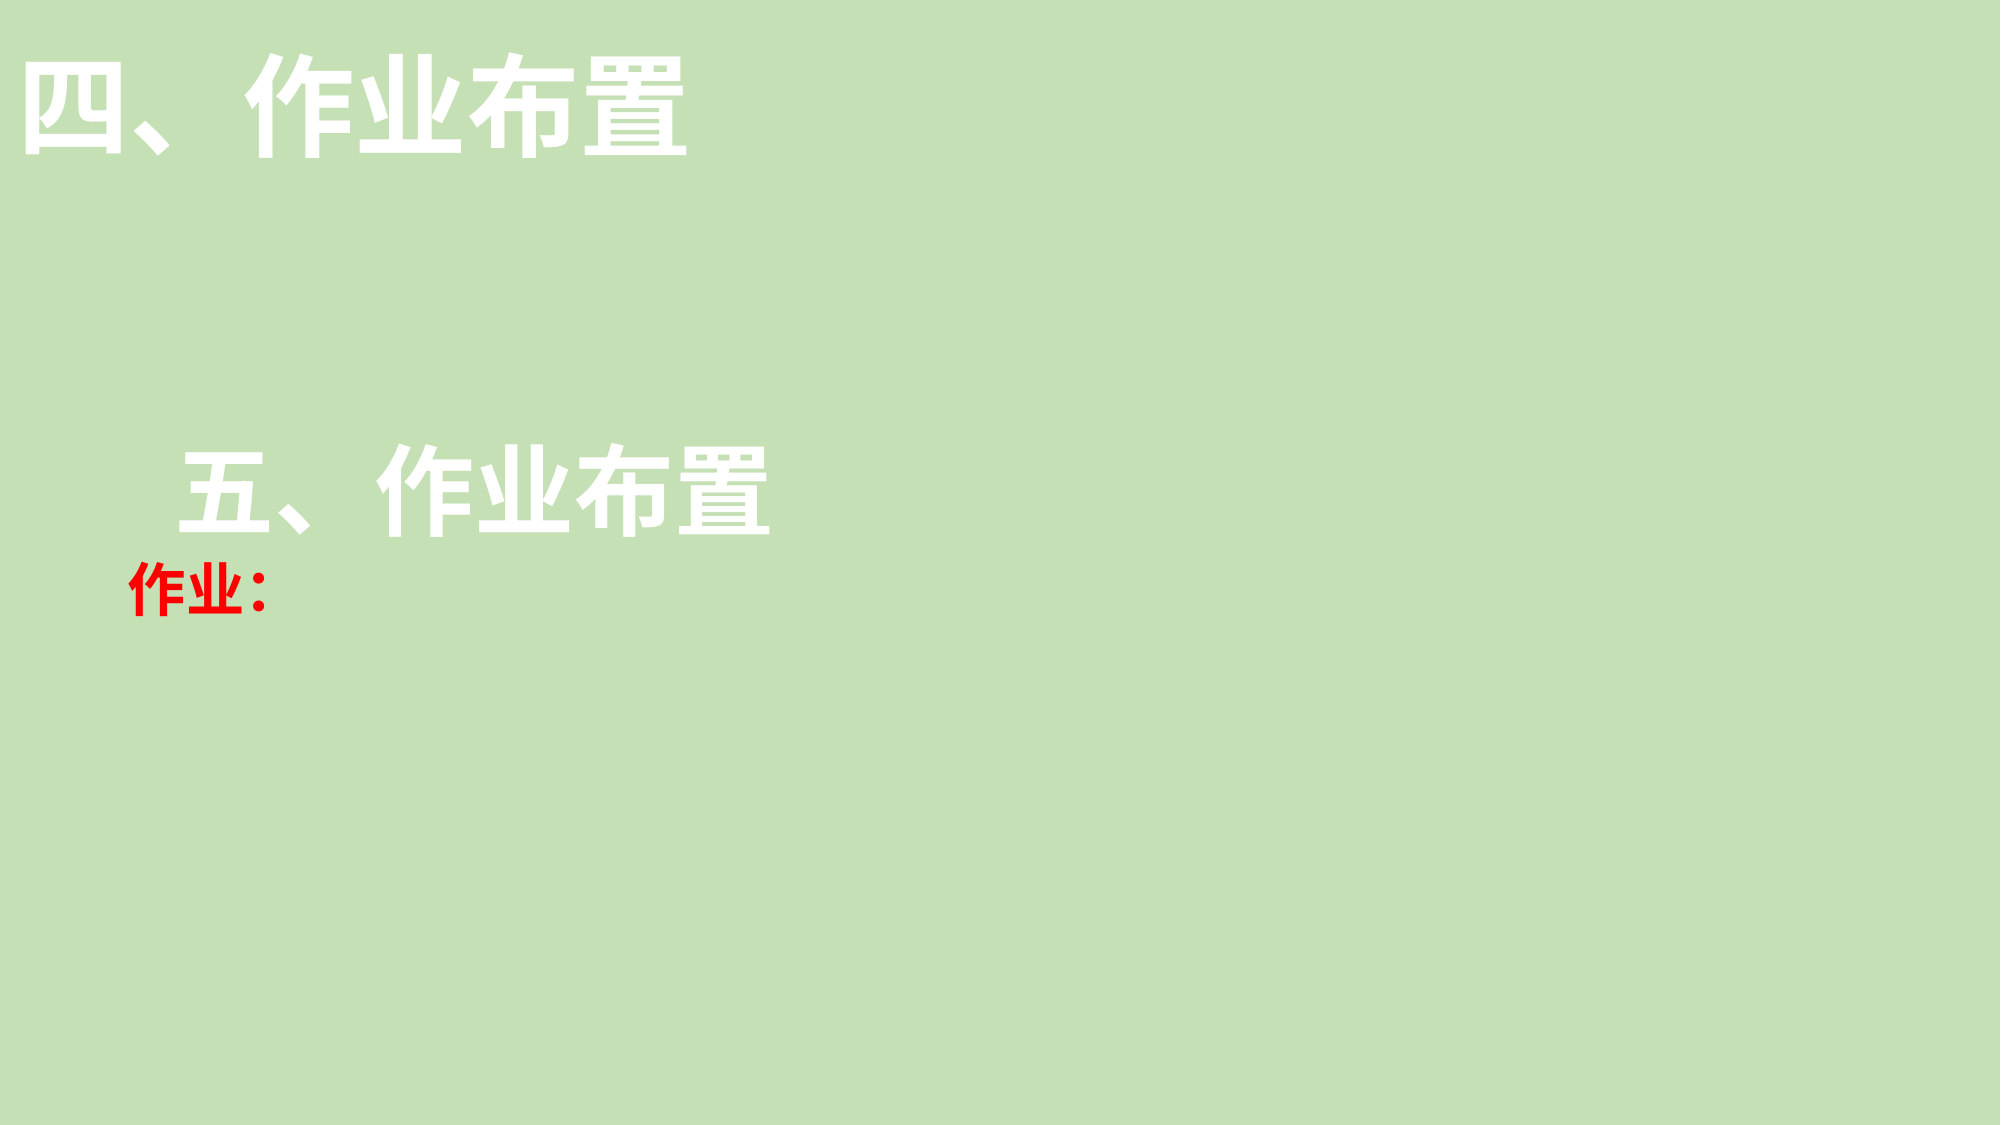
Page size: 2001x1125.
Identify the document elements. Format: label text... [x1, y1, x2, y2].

text_box 五、作业布置 [159, 421, 913, 557]
text_box 作业： [113, 447, 1943, 728]
text_box 四、作业布置 [2, 28, 756, 179]
